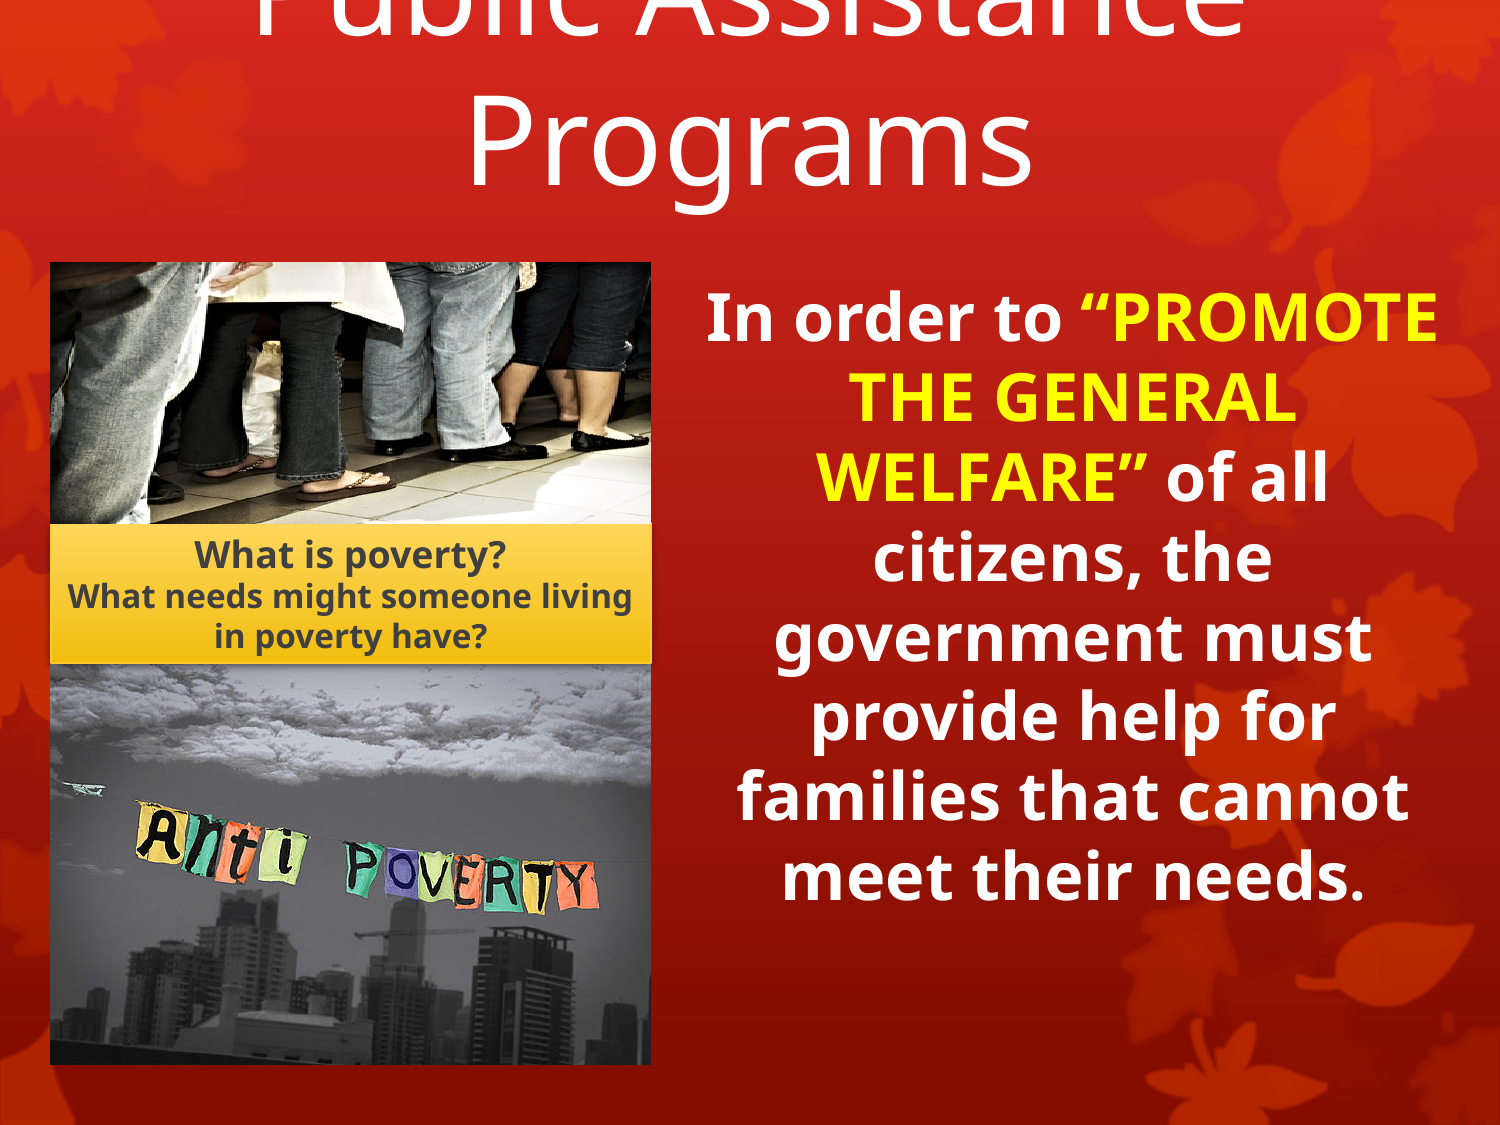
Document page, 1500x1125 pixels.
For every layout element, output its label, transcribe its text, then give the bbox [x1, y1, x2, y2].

picture [50, 262, 652, 524]
title Public Assistance Programs [0, 62, 1500, 219]
picture [50, 664, 652, 1065]
text_box What is poverty? What needs might someone living in poverty have? [53, 533, 649, 661]
list In order to “PROMOTE THE GENERAL WELFARE” of all citizens, the government must provide help for families that cannot meet their needs. [675, 266, 1473, 955]
